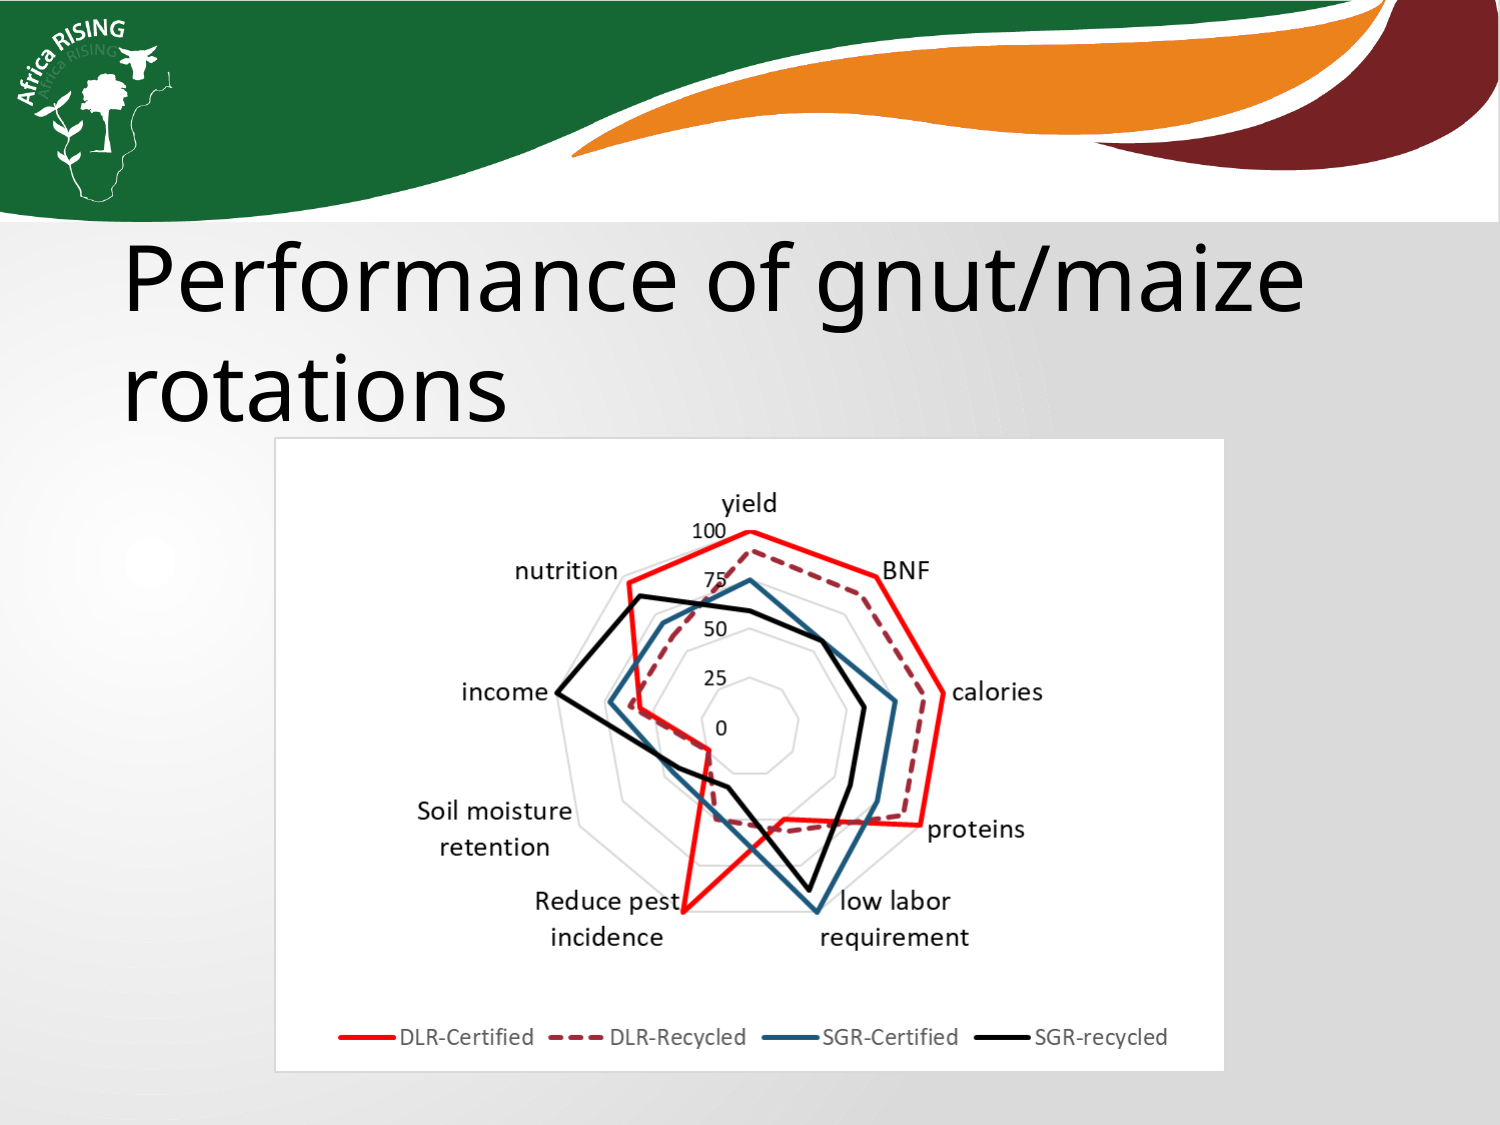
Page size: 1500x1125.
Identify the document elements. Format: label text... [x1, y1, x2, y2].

picture [273, 436, 1227, 1073]
list Performance of gnut/maize rotations [87, 212, 1363, 350]
picture [0, 0, 1499, 222]
